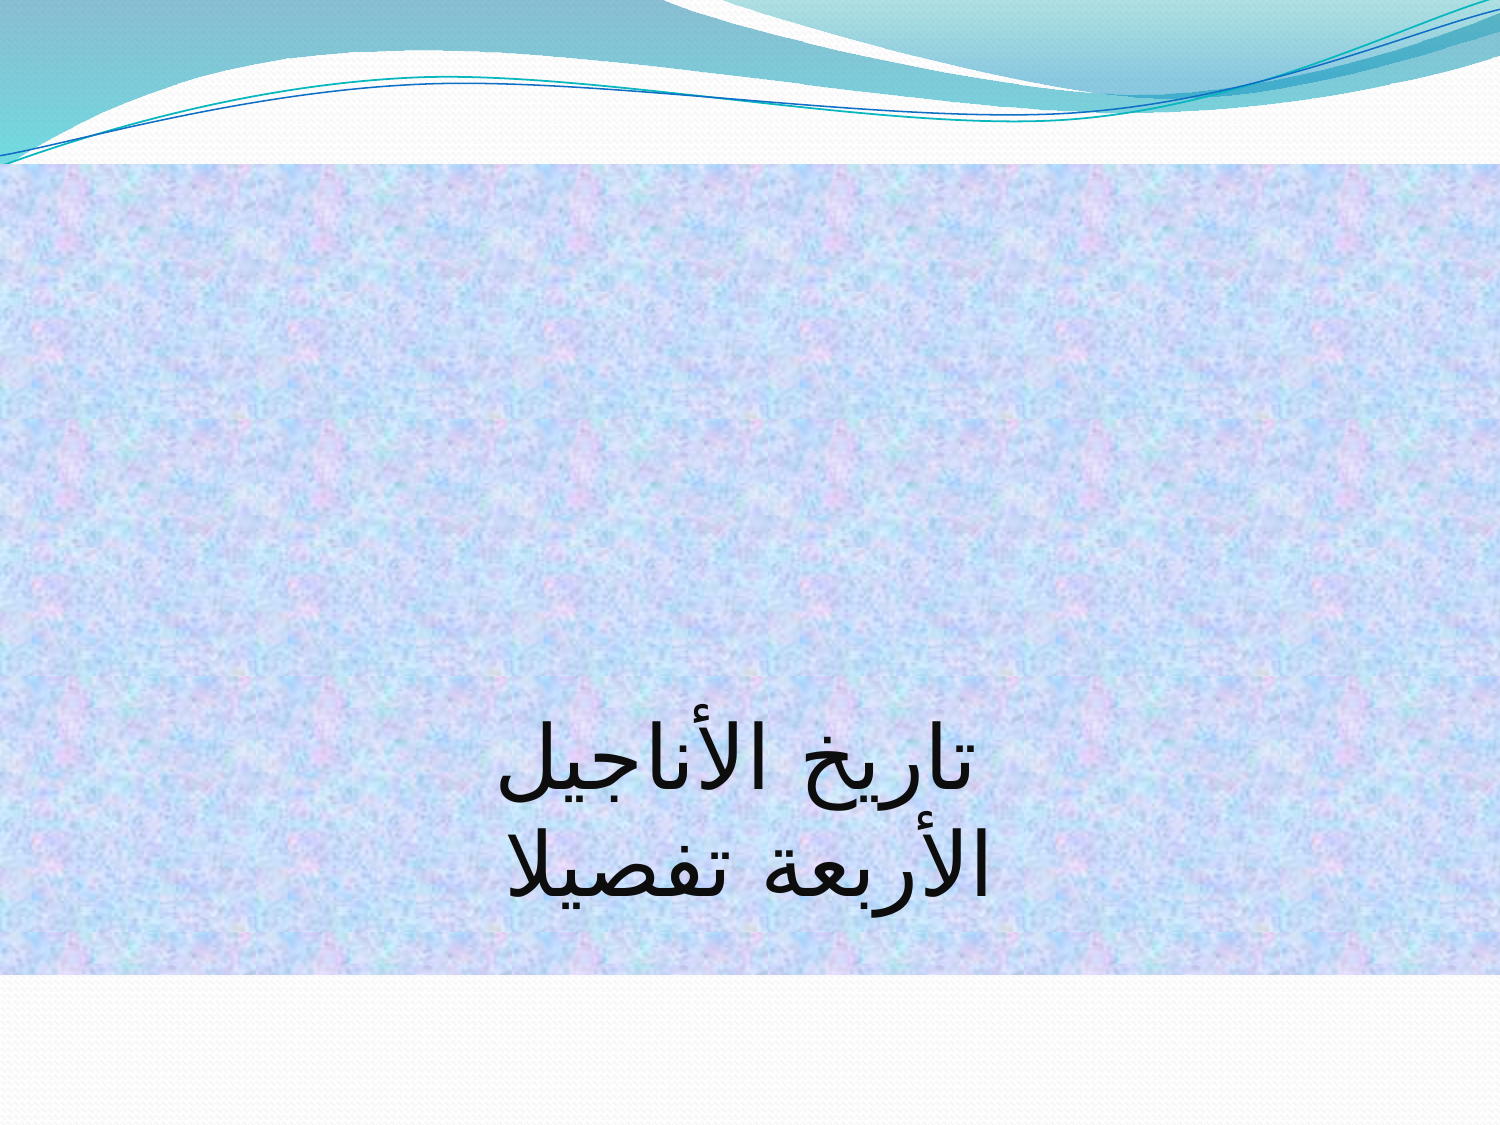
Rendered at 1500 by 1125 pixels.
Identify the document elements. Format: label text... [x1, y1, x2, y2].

title تاريخ الأناجيل الأربعة تفصيلا [0, 164, 1500, 975]
